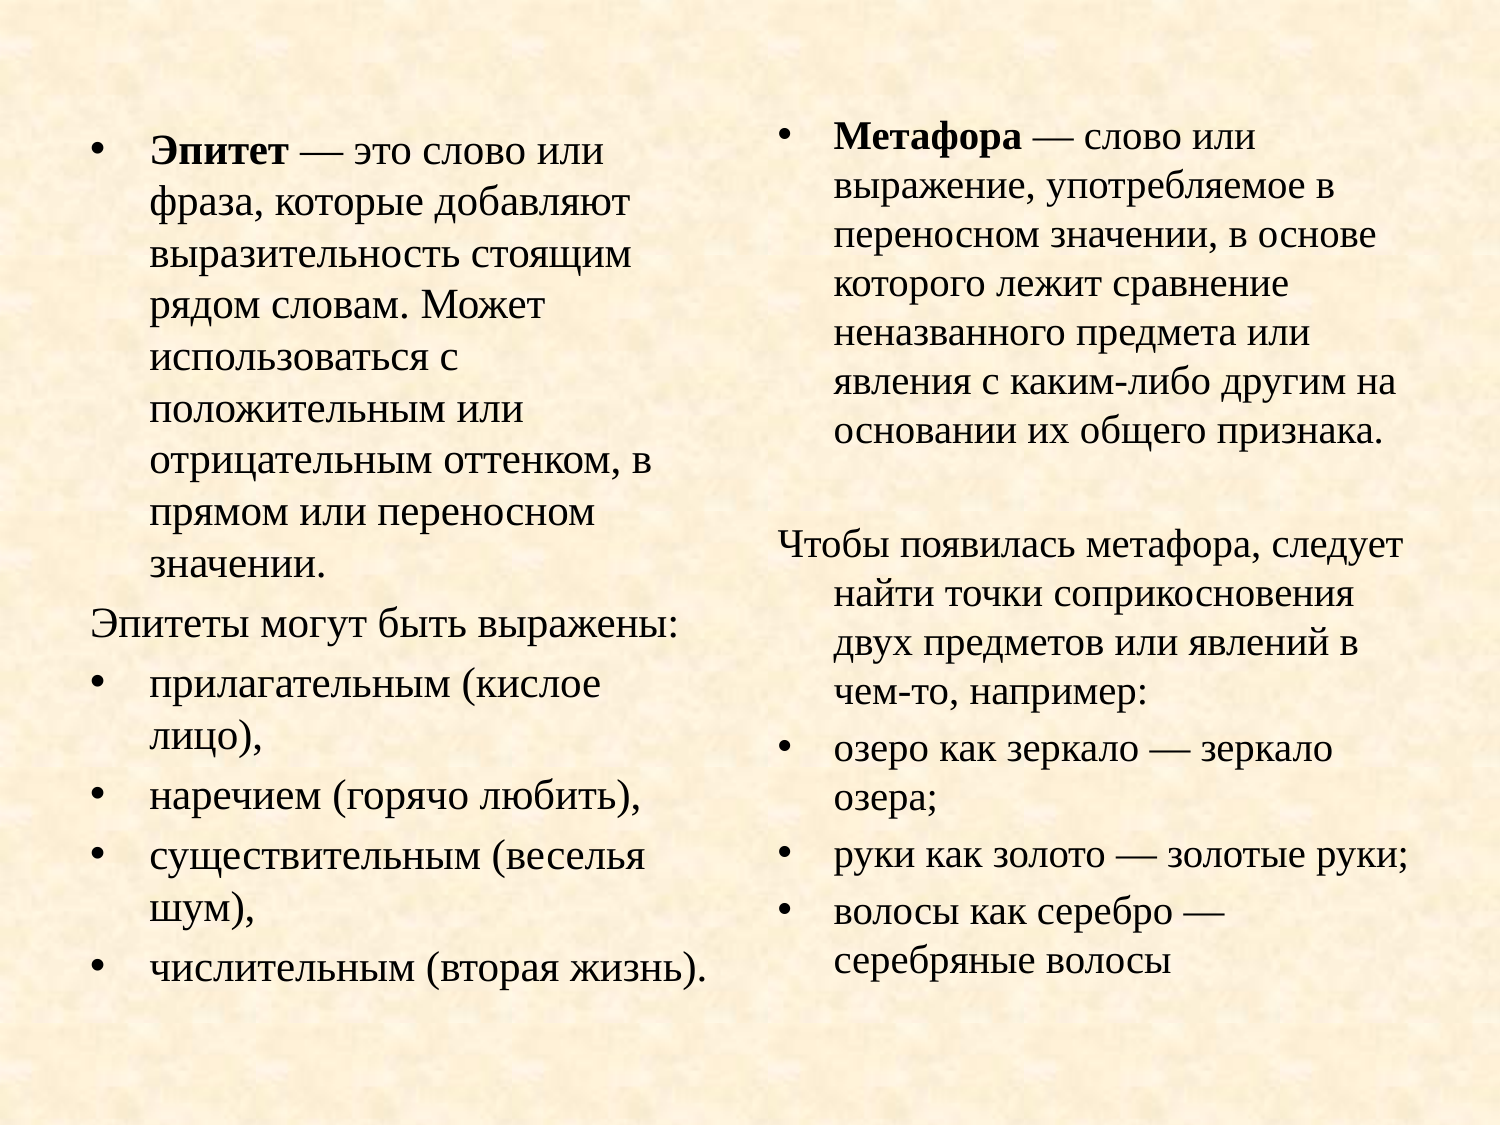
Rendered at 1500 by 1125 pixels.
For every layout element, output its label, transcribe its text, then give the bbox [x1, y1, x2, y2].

picture [0, 0, 1500, 1125]
list Метафора — слово или выражение, употребляемое в переносном значении, в основе которого лежит сравнение неназванного предмета или явления с каким-либо другим на основании их общего признака. Чтобы появилась метафора, следует найти точки соприкосновения двух предметов или явлений в чем-то, например: озеро как зеркало — зеркало озера; руки как золото — золотые руки; волосы как серебро — серебряные волосы [762, 101, 1425, 1005]
list Эпитет — это слово или фраза, которые добавляют выразительность стоящим рядом словам. Может использоваться с положительным или отрицательным оттенком, в прямом или переносном значении. Эпитеты могут быть выражены: прилагательным (кислое лицо), наречием (горячо любить), существительным (веселья шум), числительным (вторая жизнь). [75, 113, 738, 1005]
